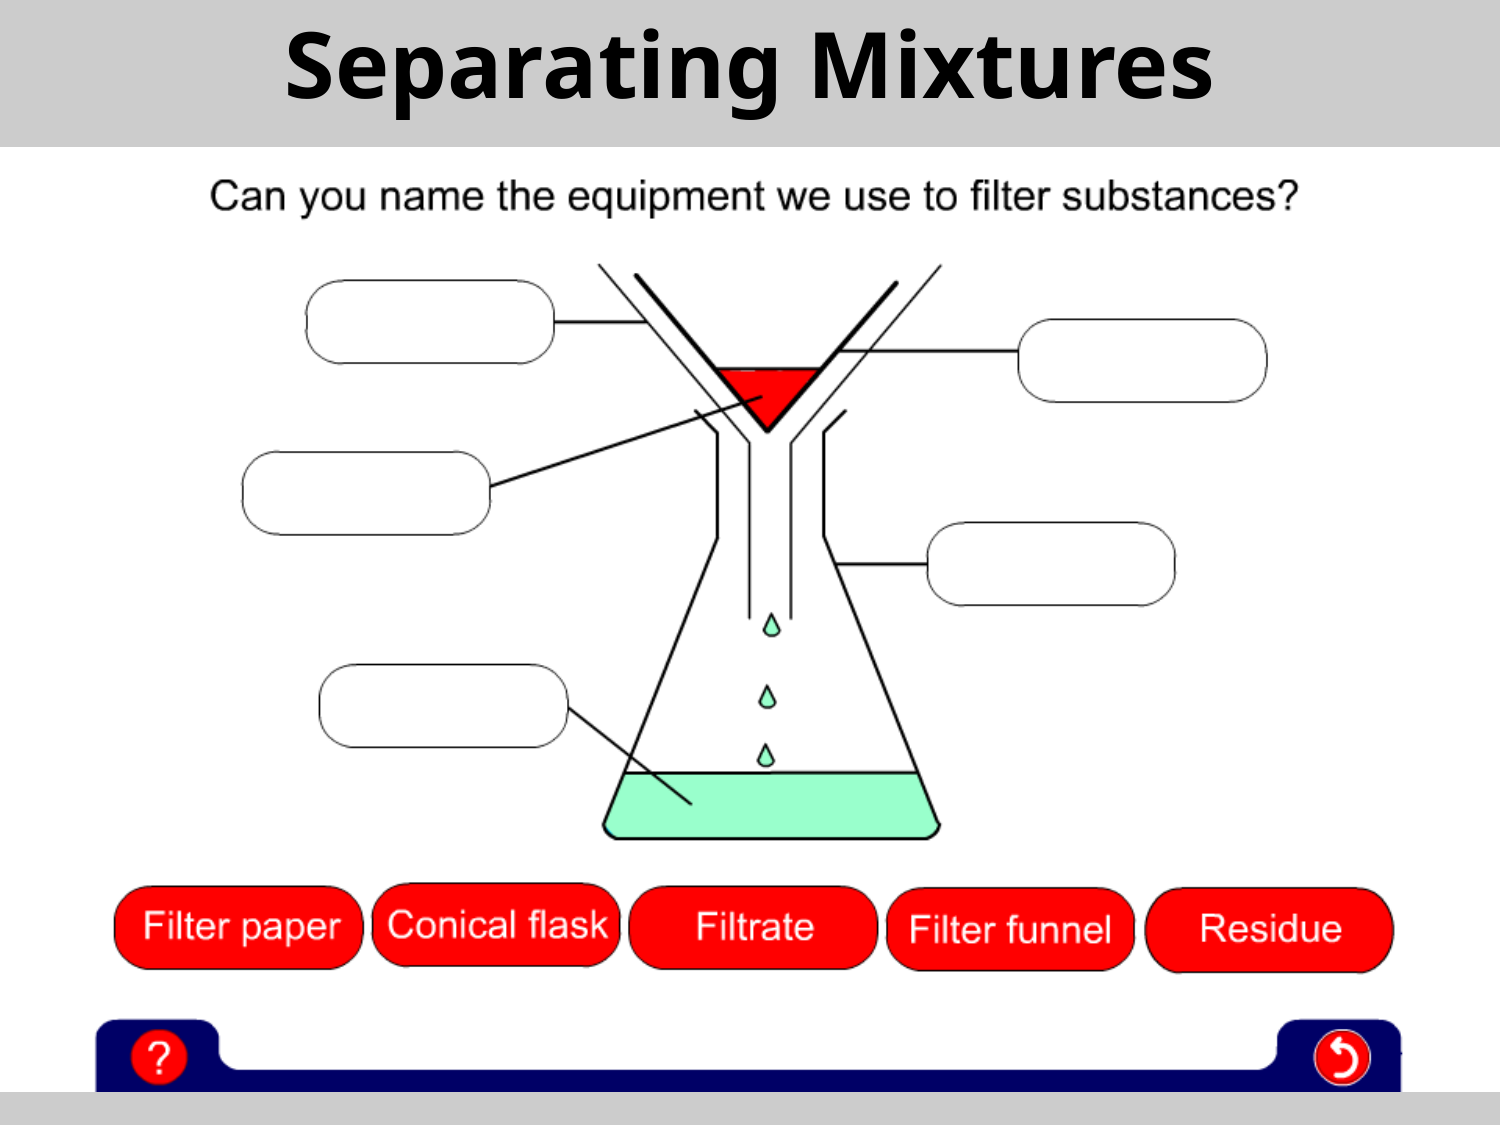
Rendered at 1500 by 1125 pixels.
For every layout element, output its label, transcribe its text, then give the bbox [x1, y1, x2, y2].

text_box Separating Mixtures [0, 0, 1500, 88]
